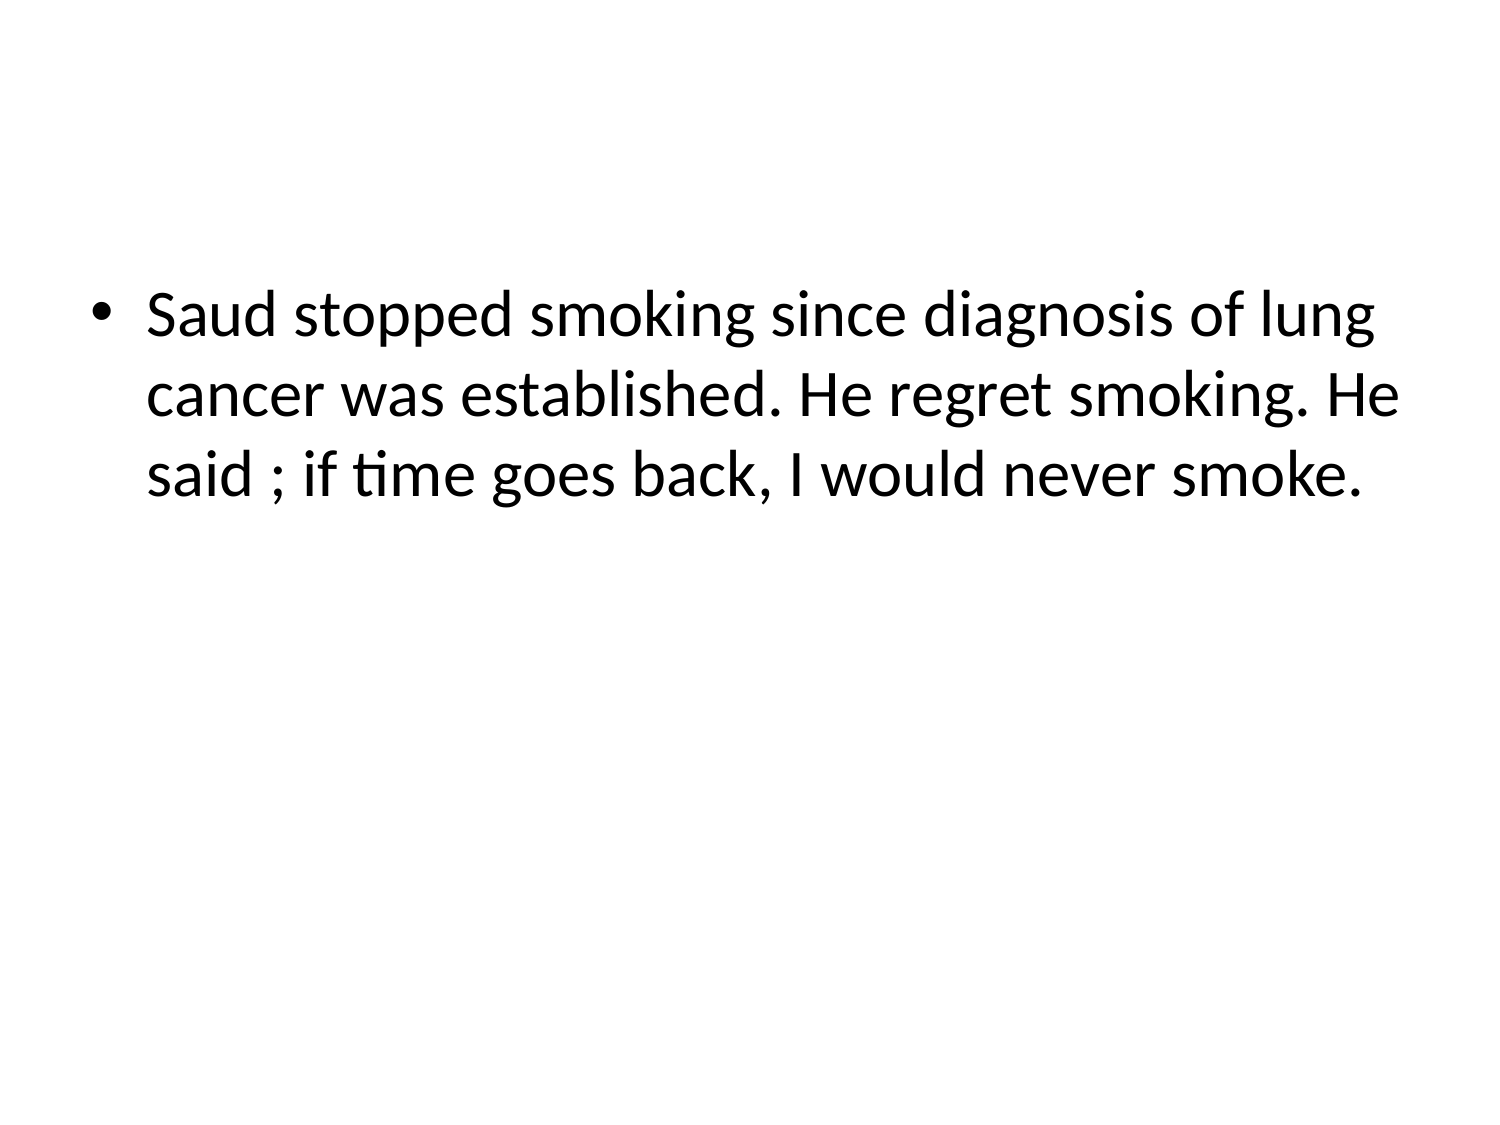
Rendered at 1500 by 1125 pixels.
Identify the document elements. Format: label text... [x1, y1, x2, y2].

list Saud stopped smoking since diagnosis of lung cancer was established. He regret smoking. He said ; if time goes back, I would never smoke. [75, 262, 1425, 1005]
